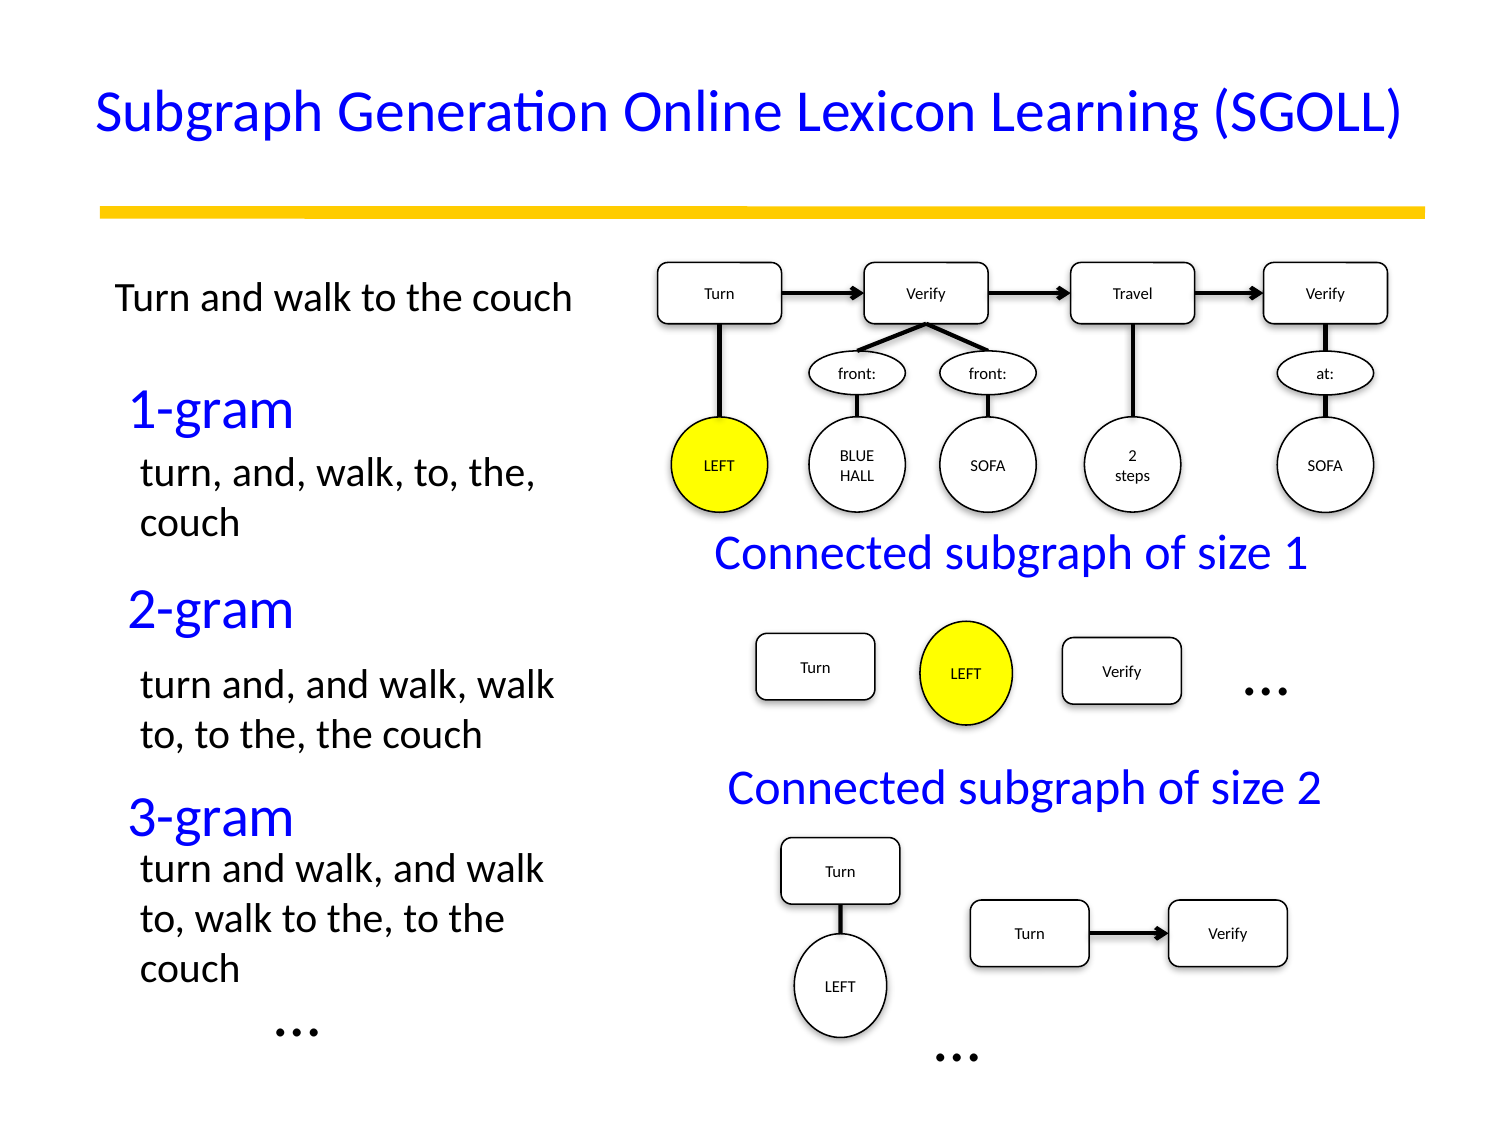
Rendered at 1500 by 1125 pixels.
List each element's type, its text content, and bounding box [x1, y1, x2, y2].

text_box 1-gram [112, 362, 375, 448]
text_box Turn and walk to the couch [99, 262, 591, 328]
text_box turn and walk, and walk to, walk to the, to the couch [124, 833, 591, 999]
text_box Connected subgraph of size 2 [712, 747, 1425, 823]
text_box 3-gram [112, 770, 375, 855]
text_box LEFT [919, 620, 1014, 726]
text_box LEFT [793, 933, 888, 1039]
text_box turn, and, walk, to, the, couch [124, 437, 591, 553]
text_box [657, 262, 1388, 513]
text_box 2-gram [112, 562, 375, 648]
text_box Turn [755, 632, 876, 701]
text_box Subgraph Generation Online Lexicon Learning (SGOLL) [74, 37, 1425, 179]
text_box Verify [1167, 899, 1289, 968]
text_box … [920, 987, 1061, 1083]
text_box … [1228, 621, 1370, 716]
text_box Turn [969, 899, 1090, 968]
text_box … [259, 962, 400, 1058]
text_box Verify [1061, 636, 1183, 705]
text_box Turn [780, 836, 901, 905]
text_box Connected subgraph of size 1 [699, 520, 1387, 588]
text_box turn and, and walk, walk to, to the, the couch [124, 649, 591, 765]
